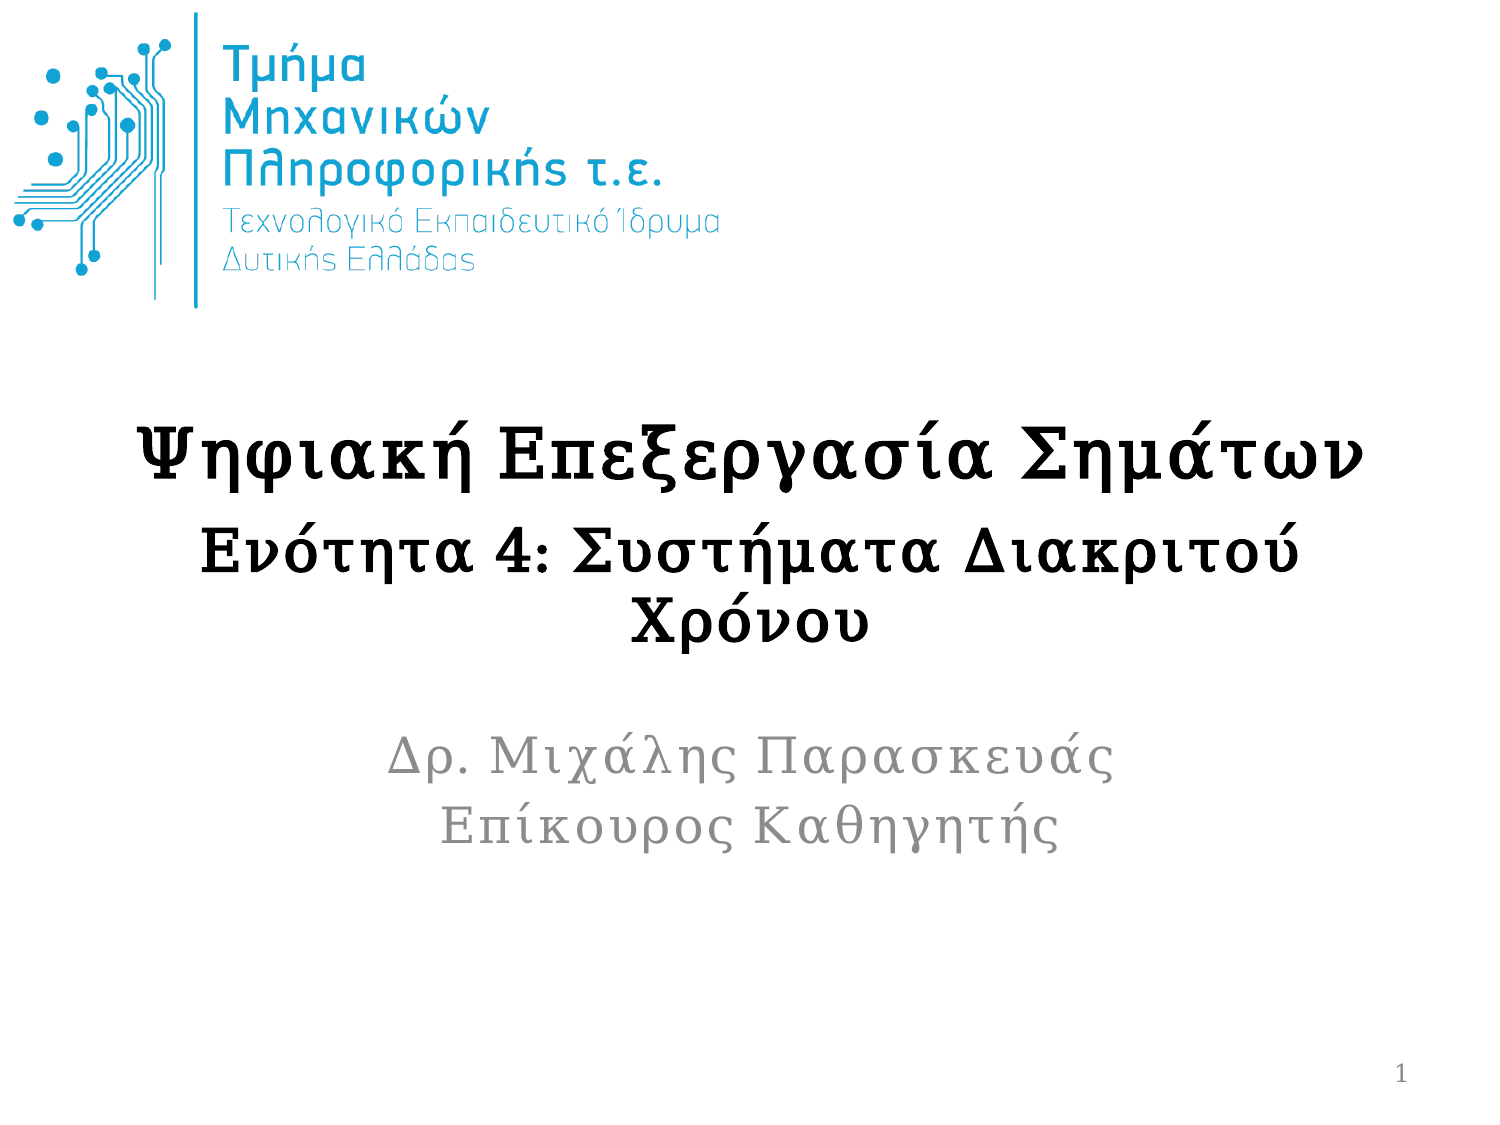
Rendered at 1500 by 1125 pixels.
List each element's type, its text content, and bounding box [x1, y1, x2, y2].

text_box Ενότητα 4: Συστήματα Διακριτού Χρόνου [112, 491, 1388, 674]
picture [5, 7, 739, 312]
subtitle Δρ. Μιχάλης Παρασκευάς Επίκουρος Καθηγητής [225, 716, 1275, 929]
slide_number 1 [1074, 1042, 1425, 1103]
title Ψηφιακή Επεξεργασία Σημάτων [112, 361, 1388, 491]
